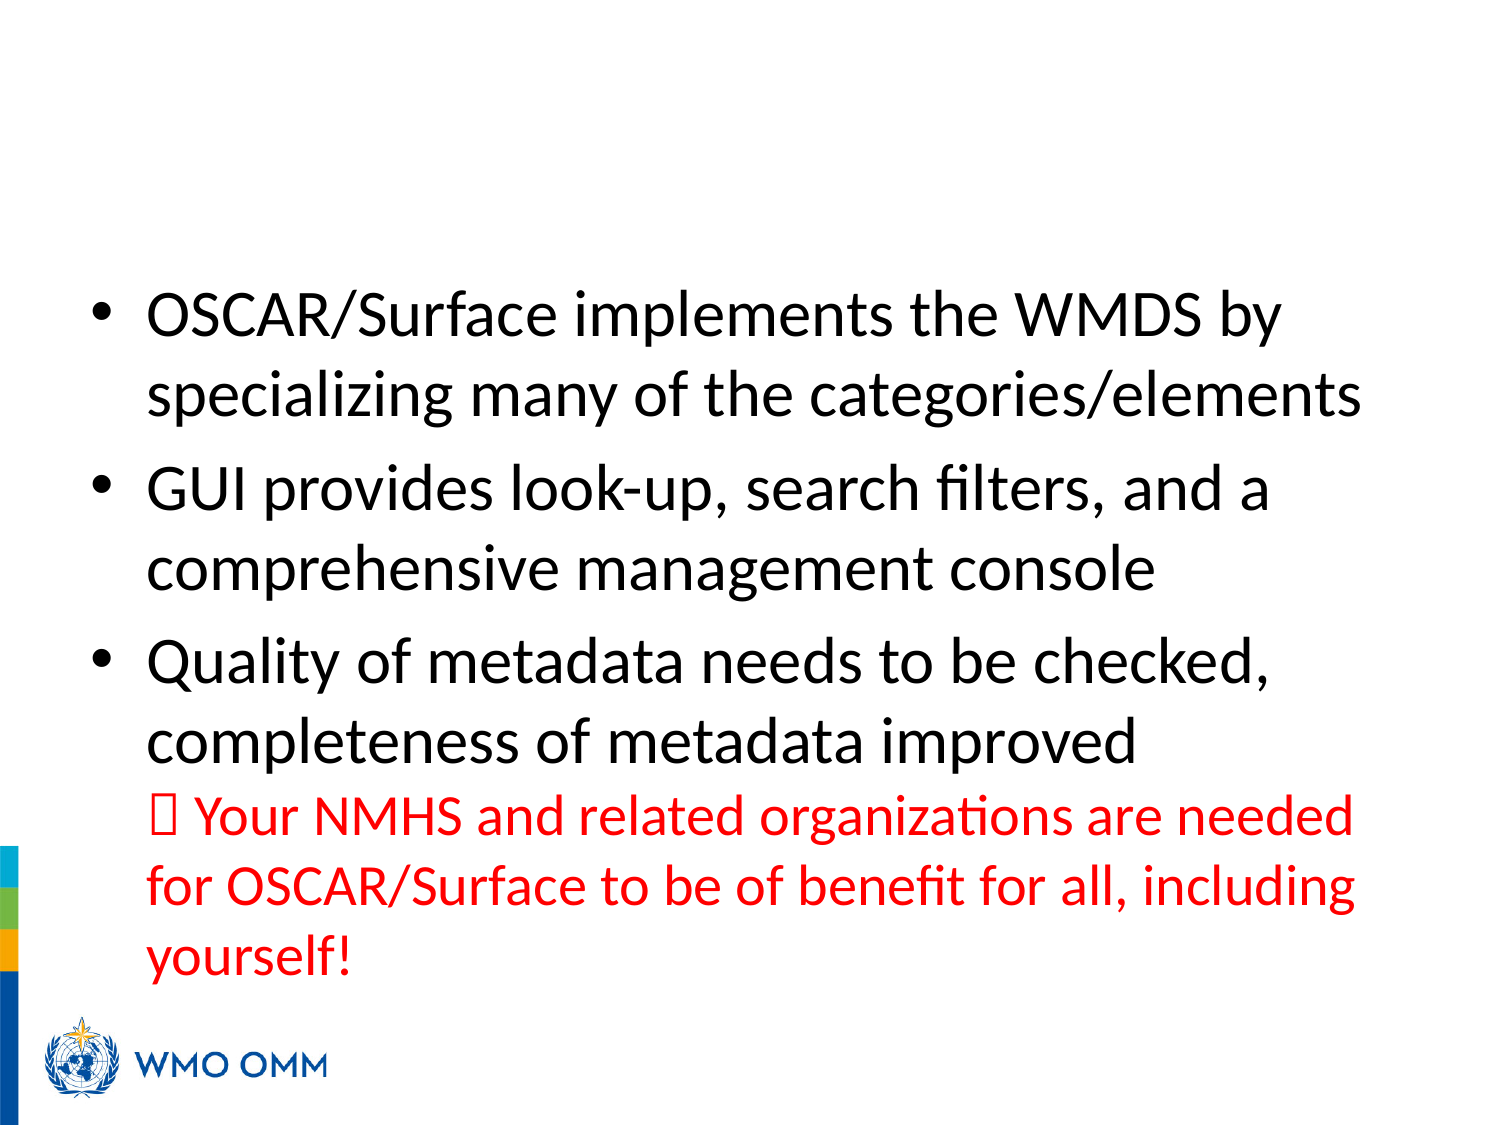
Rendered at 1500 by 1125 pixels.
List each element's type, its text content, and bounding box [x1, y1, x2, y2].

list OSCAR/Surface implements the WMDS by specializing many of the categories/elements GUI provides look-up, search filters, and a comprehensive management console Quality of metadata needs to be checked, completeness of metadata improved  Your NMHS and related organizations are needed for OSCAR/Surface to be of benefit for all, including yourself! [75, 262, 1425, 1005]
picture [0, 845, 327, 1125]
